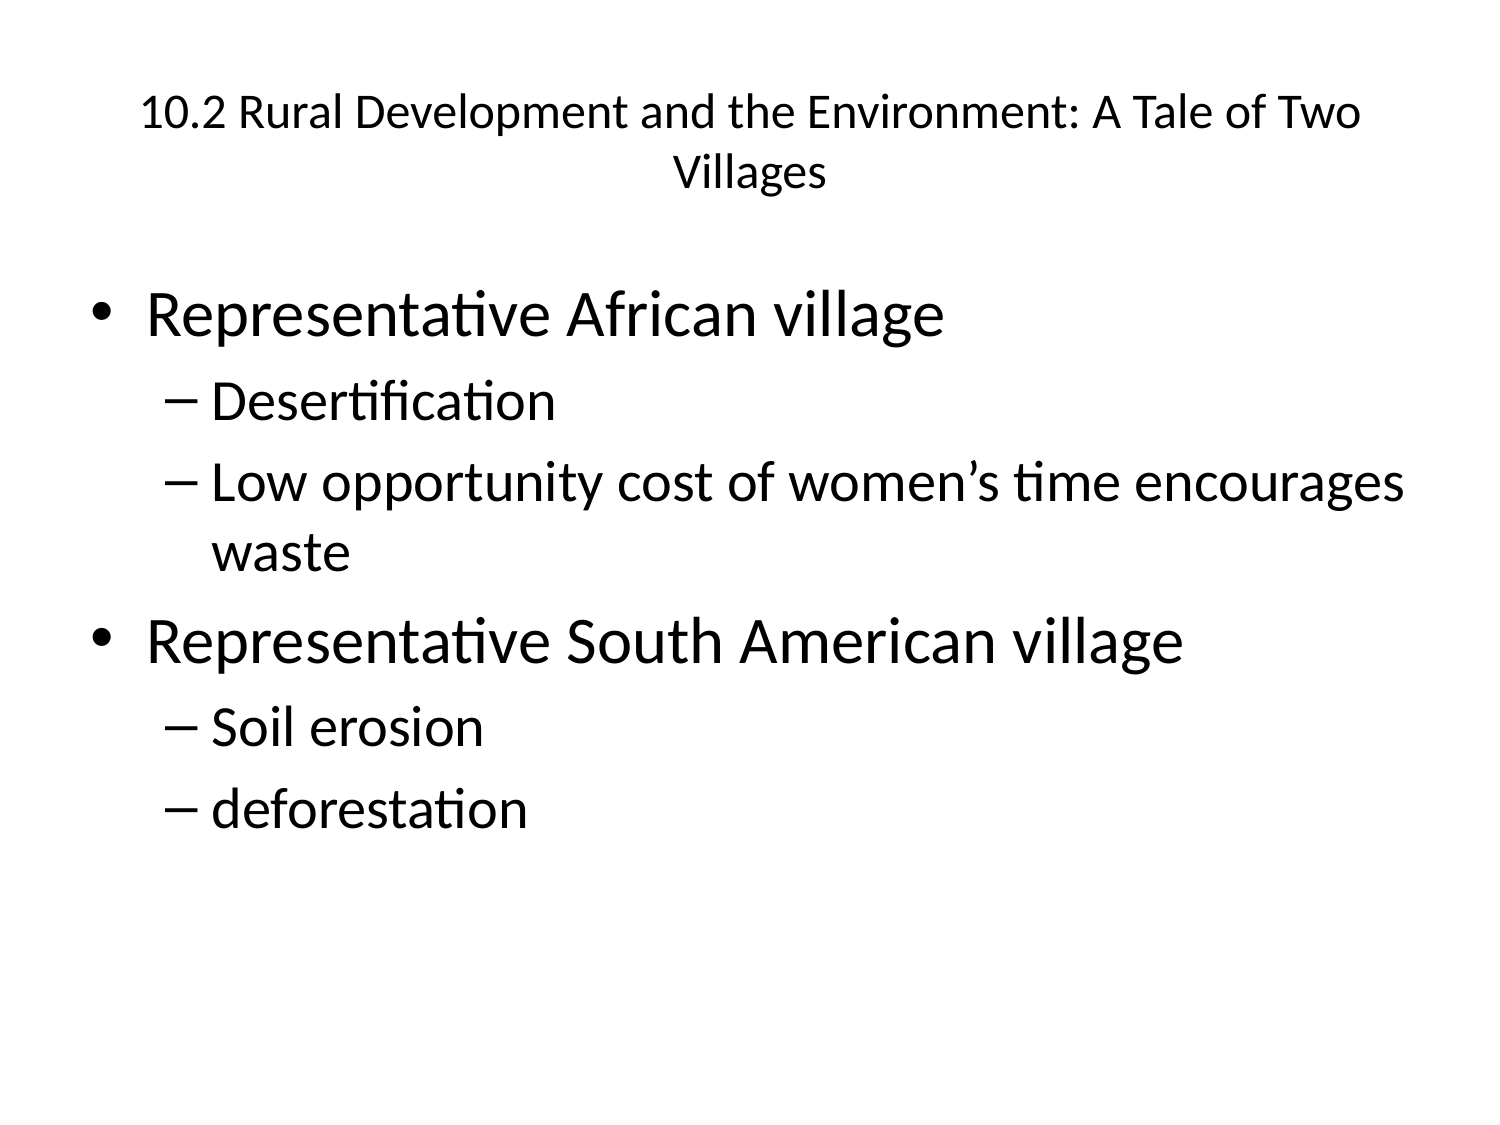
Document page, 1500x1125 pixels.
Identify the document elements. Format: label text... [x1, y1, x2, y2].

list Representative African village Desertification Low opportunity cost of women’s time encourages waste Representative South American village Soil erosion deforestation [75, 262, 1425, 1005]
title 10.2 Rural Development and the Environment: A Tale of Two Villages [75, 45, 1425, 233]
